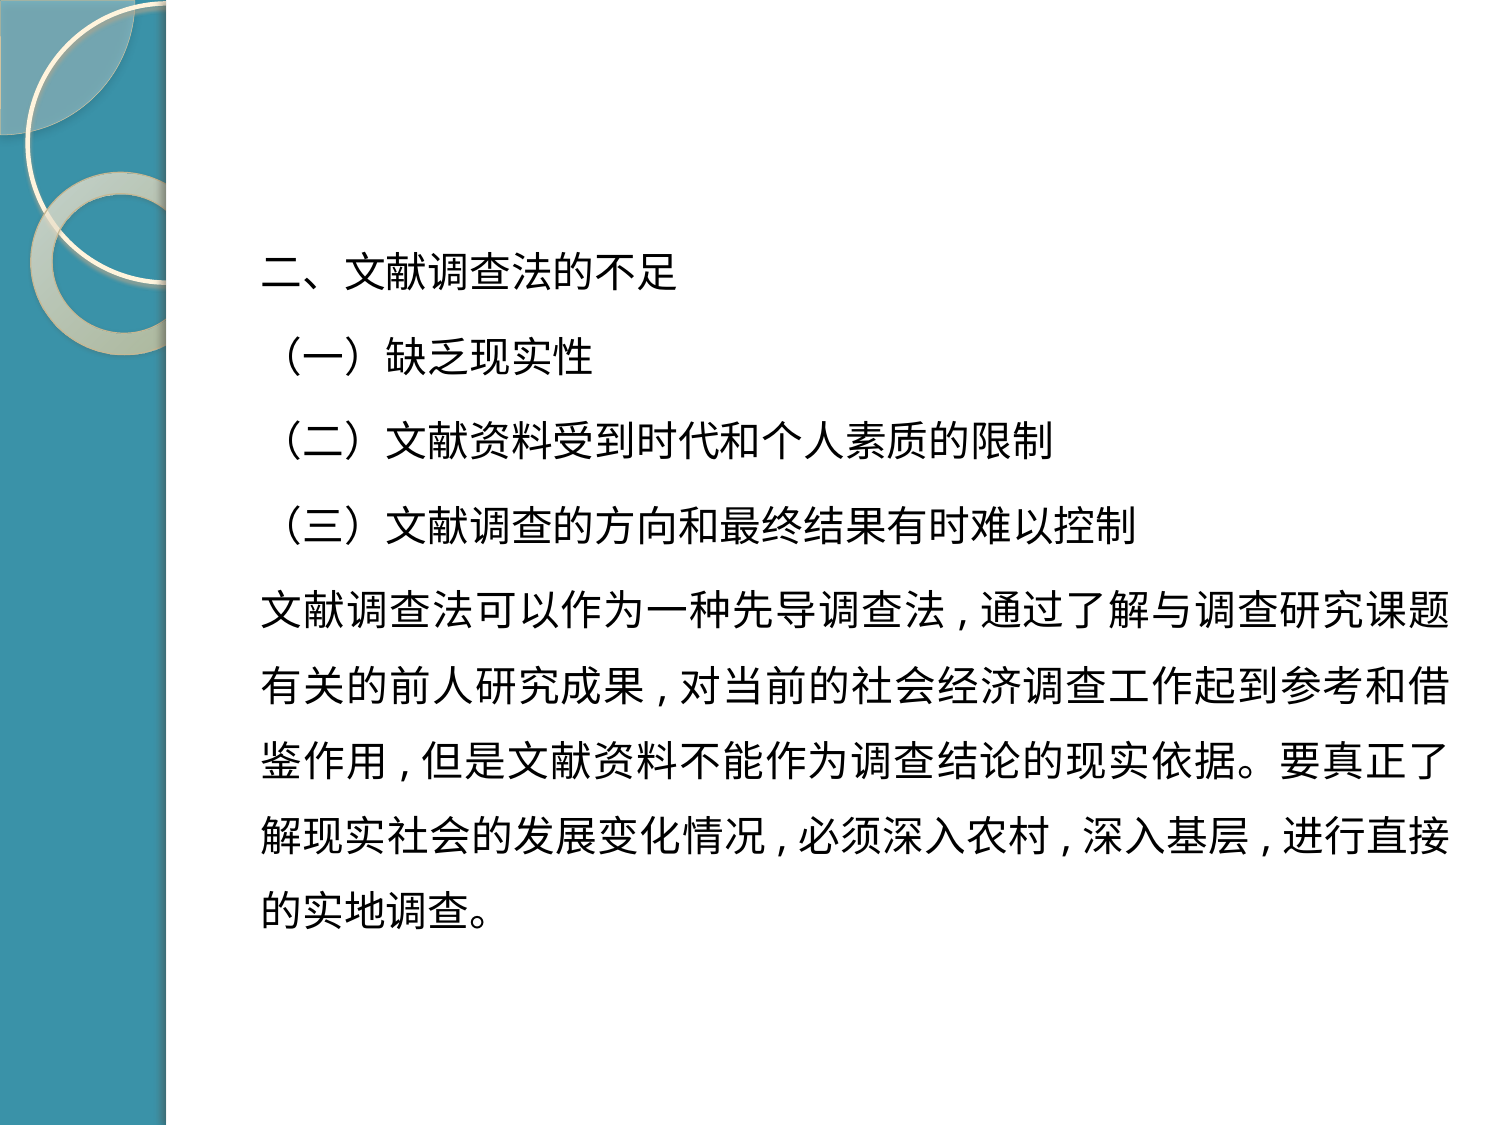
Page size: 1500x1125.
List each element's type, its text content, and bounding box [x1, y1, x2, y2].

list 二、文献调查法的不足 （一）缺乏现实性 （二）文献资料受到时代和个人素质的限制 （三）文献调查的方向和最终结果有时难以控制 文献调查法可以作为一种先导调查法,通过了解与调查研究课题有关的前人研究成果,对当前的社会经济调查工作起到参考和借鉴作用,但是文献资料不能作为调查结论的现实依据。要真正了解现实社会的发展变化情况,必须深入农村,深入基层,进行直接的实地调查。 [235, 213, 1466, 1025]
